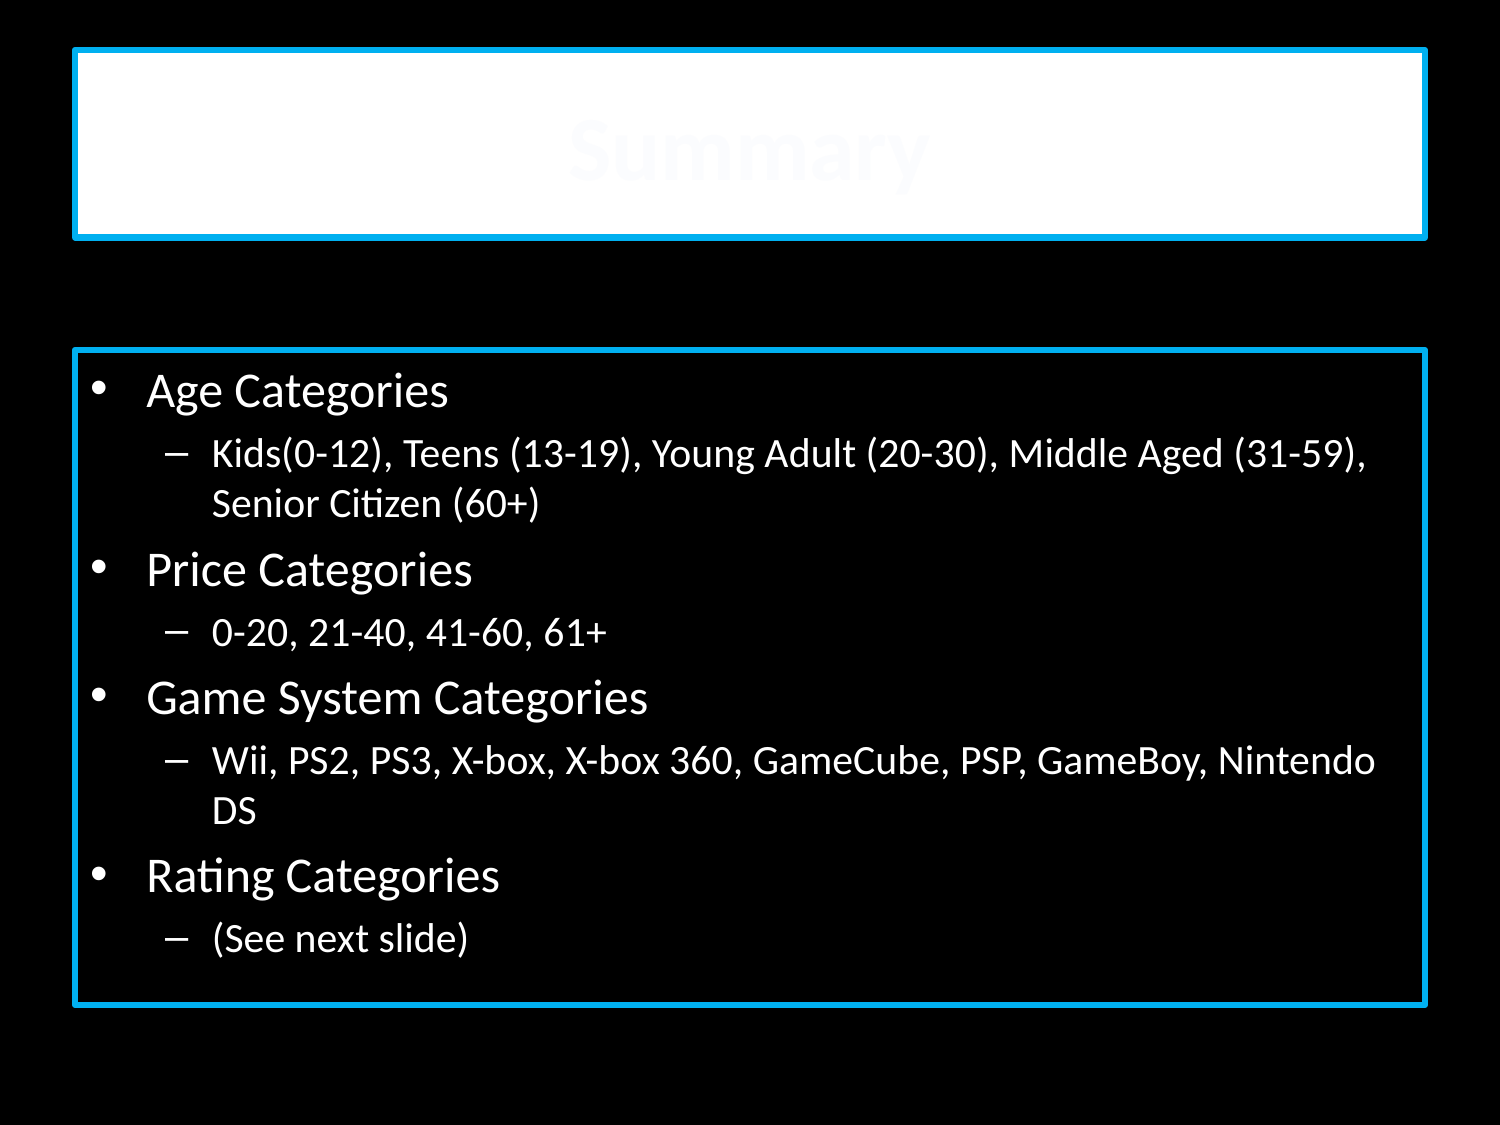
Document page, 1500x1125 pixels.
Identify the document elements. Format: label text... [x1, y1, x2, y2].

list Age Categories Kids(0-12), Teens (13-19), Young Adult (20-30), Middle Aged (31-59), Senior Citizen (60+) Price Categories 0-20, 21-40, 41-60, 61+ Game System Categories Wii, PS2, PS3, X-box, X-box 360, GameCube, PSP, GameBoy, Nintendo DS Rating Categories (See next slide) [75, 350, 1425, 1005]
title Summary [73, 48, 1427, 240]
